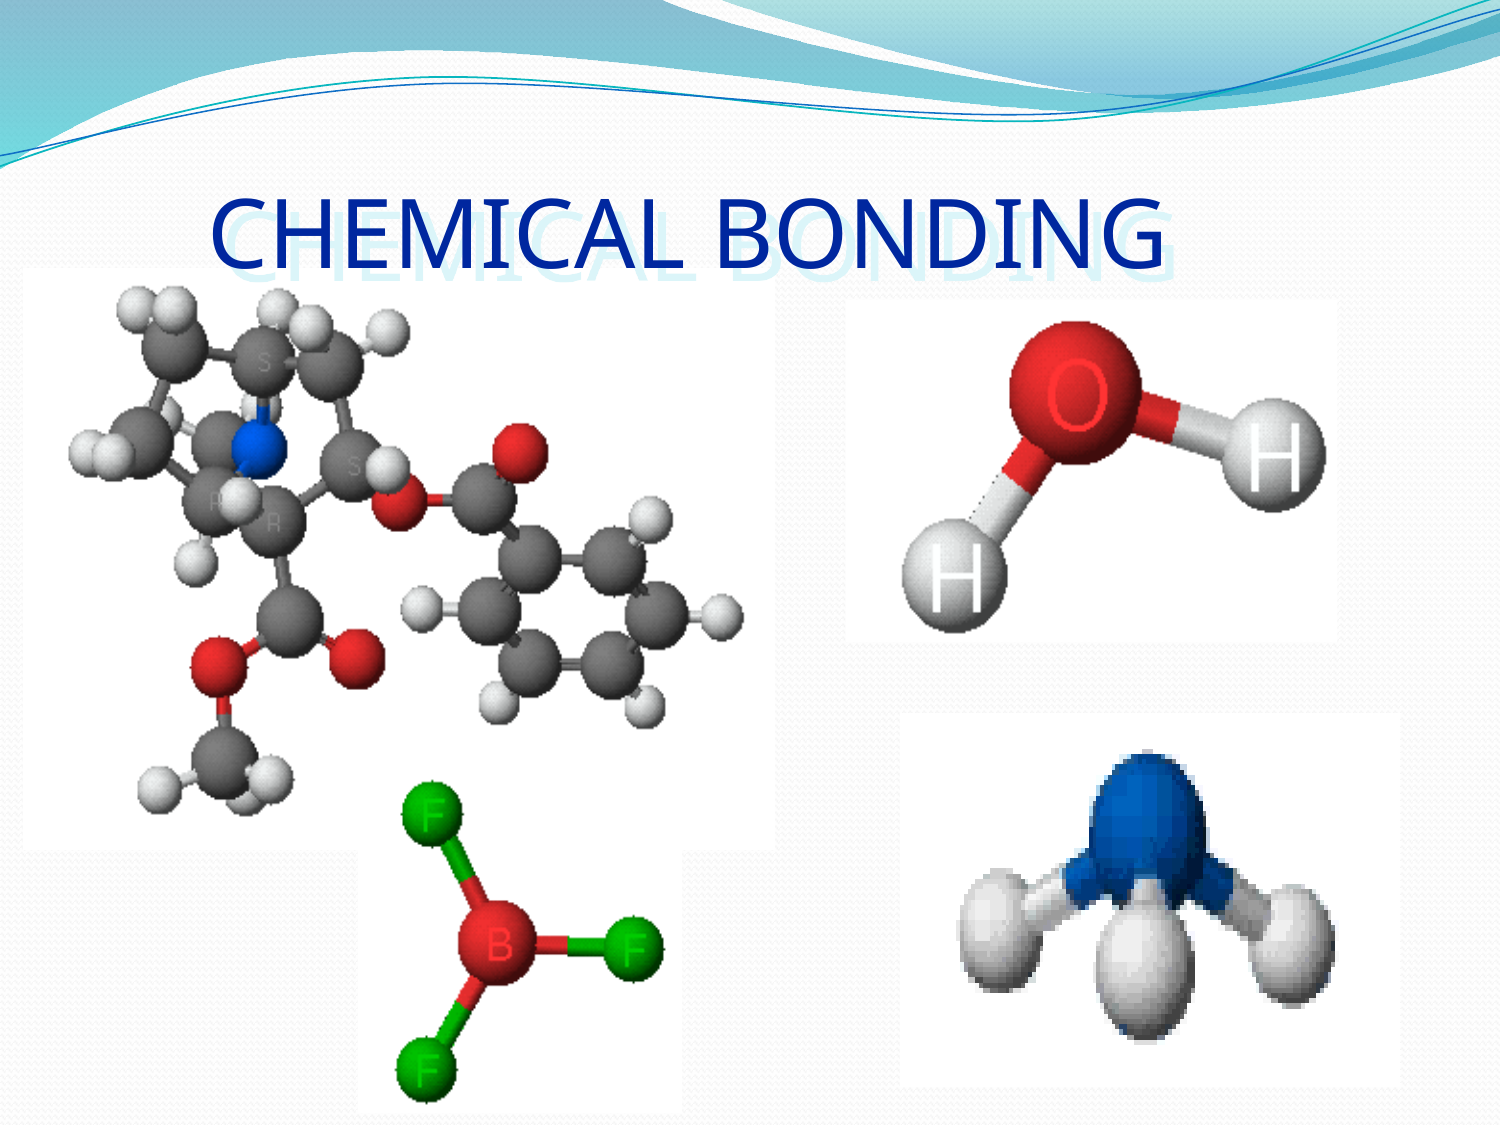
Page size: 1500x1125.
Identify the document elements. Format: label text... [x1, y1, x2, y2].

picture [844, 299, 1338, 642]
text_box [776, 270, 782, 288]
title CHEMICAL BONDING [207, 99, 1293, 288]
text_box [899, 712, 1401, 1088]
picture [22, 268, 776, 1113]
